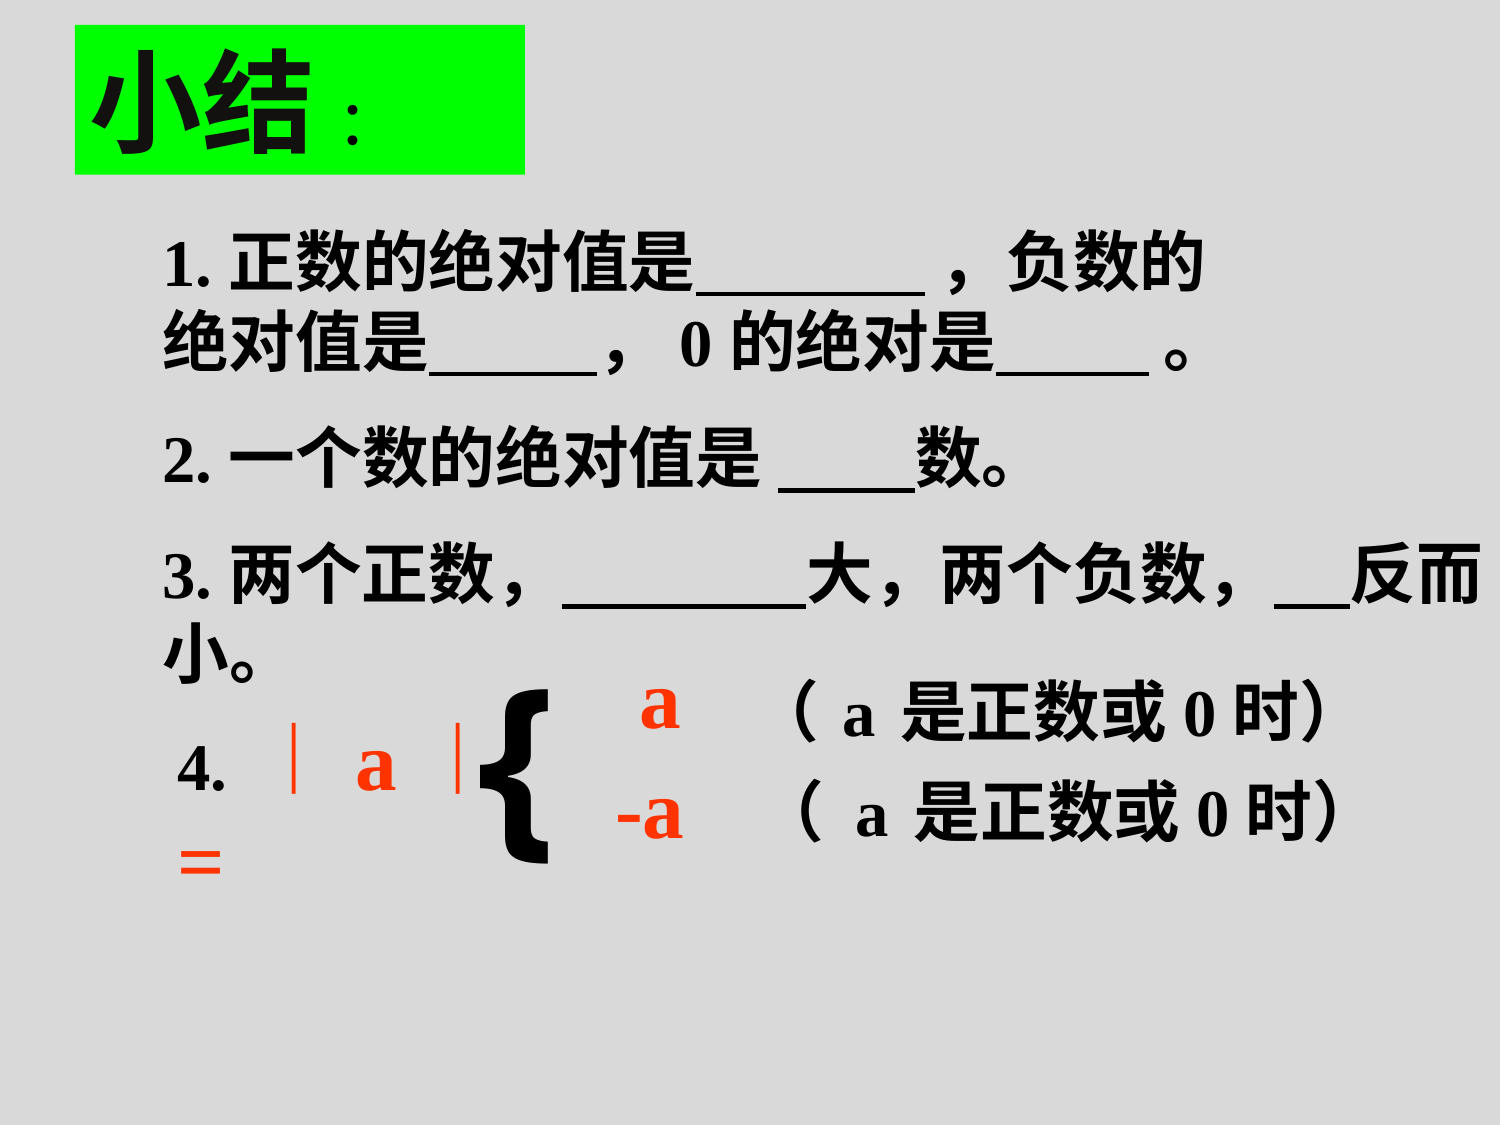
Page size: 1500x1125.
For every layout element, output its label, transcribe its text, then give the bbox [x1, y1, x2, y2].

text_box 4. ︱a︱= [162, 699, 525, 915]
text_box 2.一个数的绝对值是 数。 [147, 408, 1411, 504]
text_box -a [600, 747, 700, 863]
text_box a [625, 637, 697, 747]
text_box { [462, 624, 675, 880]
text_box （ a 是正数或0时） [742, 762, 1436, 858]
text_box 3.两个正数， 大，两个负数， 反而小。 [147, 524, 1500, 700]
text_box 小结: [74, 24, 525, 175]
text_box （ a 是正数或0时） [737, 662, 1471, 758]
text_box 1.正数的绝对值是 ，负数的绝对值是 ，0的绝对是 。 [147, 212, 1273, 388]
